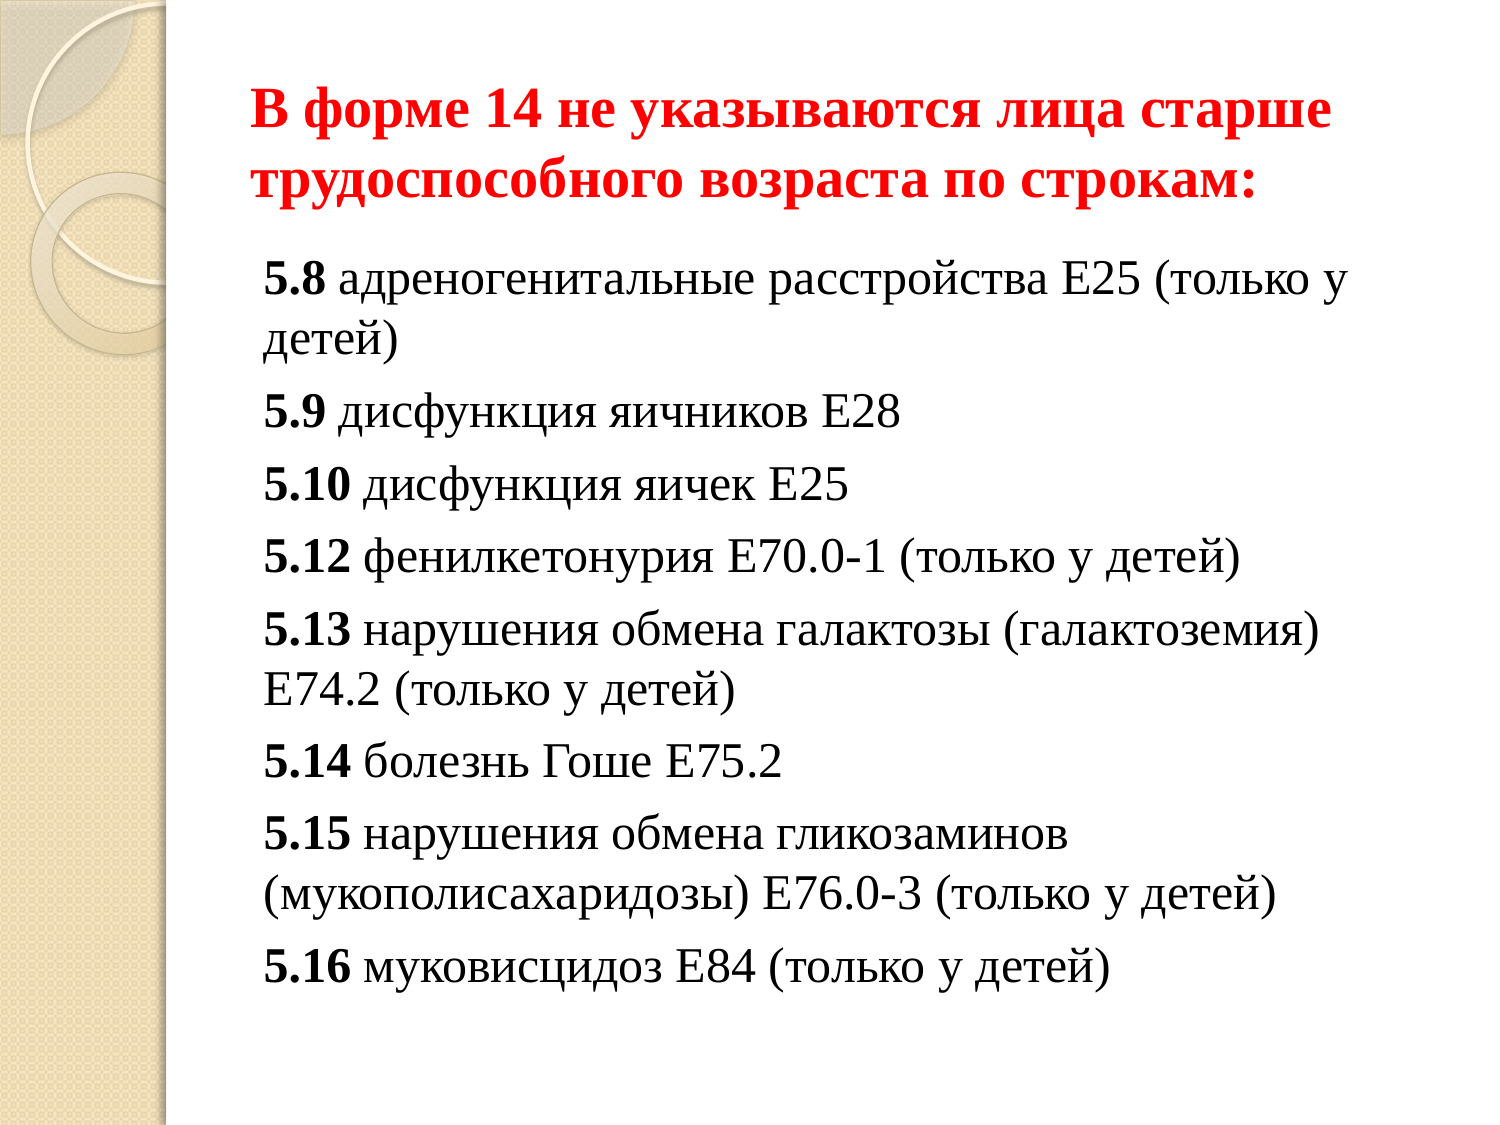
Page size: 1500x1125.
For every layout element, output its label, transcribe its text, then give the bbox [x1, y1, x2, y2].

list 5.8 адреногенитальные расстройства Е25 (только у детей) 5.9 дисфункция яичников Е28 5.10 дисфункция яичек Е25 5.12 фенилкетонурия Е70.0-1 (только у детей) 5.13 нарушения обмена галактозы (галактоземия) Е74.2 (только у детей) 5.14 болезнь Гоше Е75.2 5.15 нарушения обмена гликозаминов (мукополисахаридозы) Е76.0-3 (только у детей) 5.16 муковисцидоз Е84 (только у детей) [235, 237, 1466, 1025]
title В форме 14 не указываются лица старше трудоспособного возраста по строкам: [235, 45, 1466, 233]
